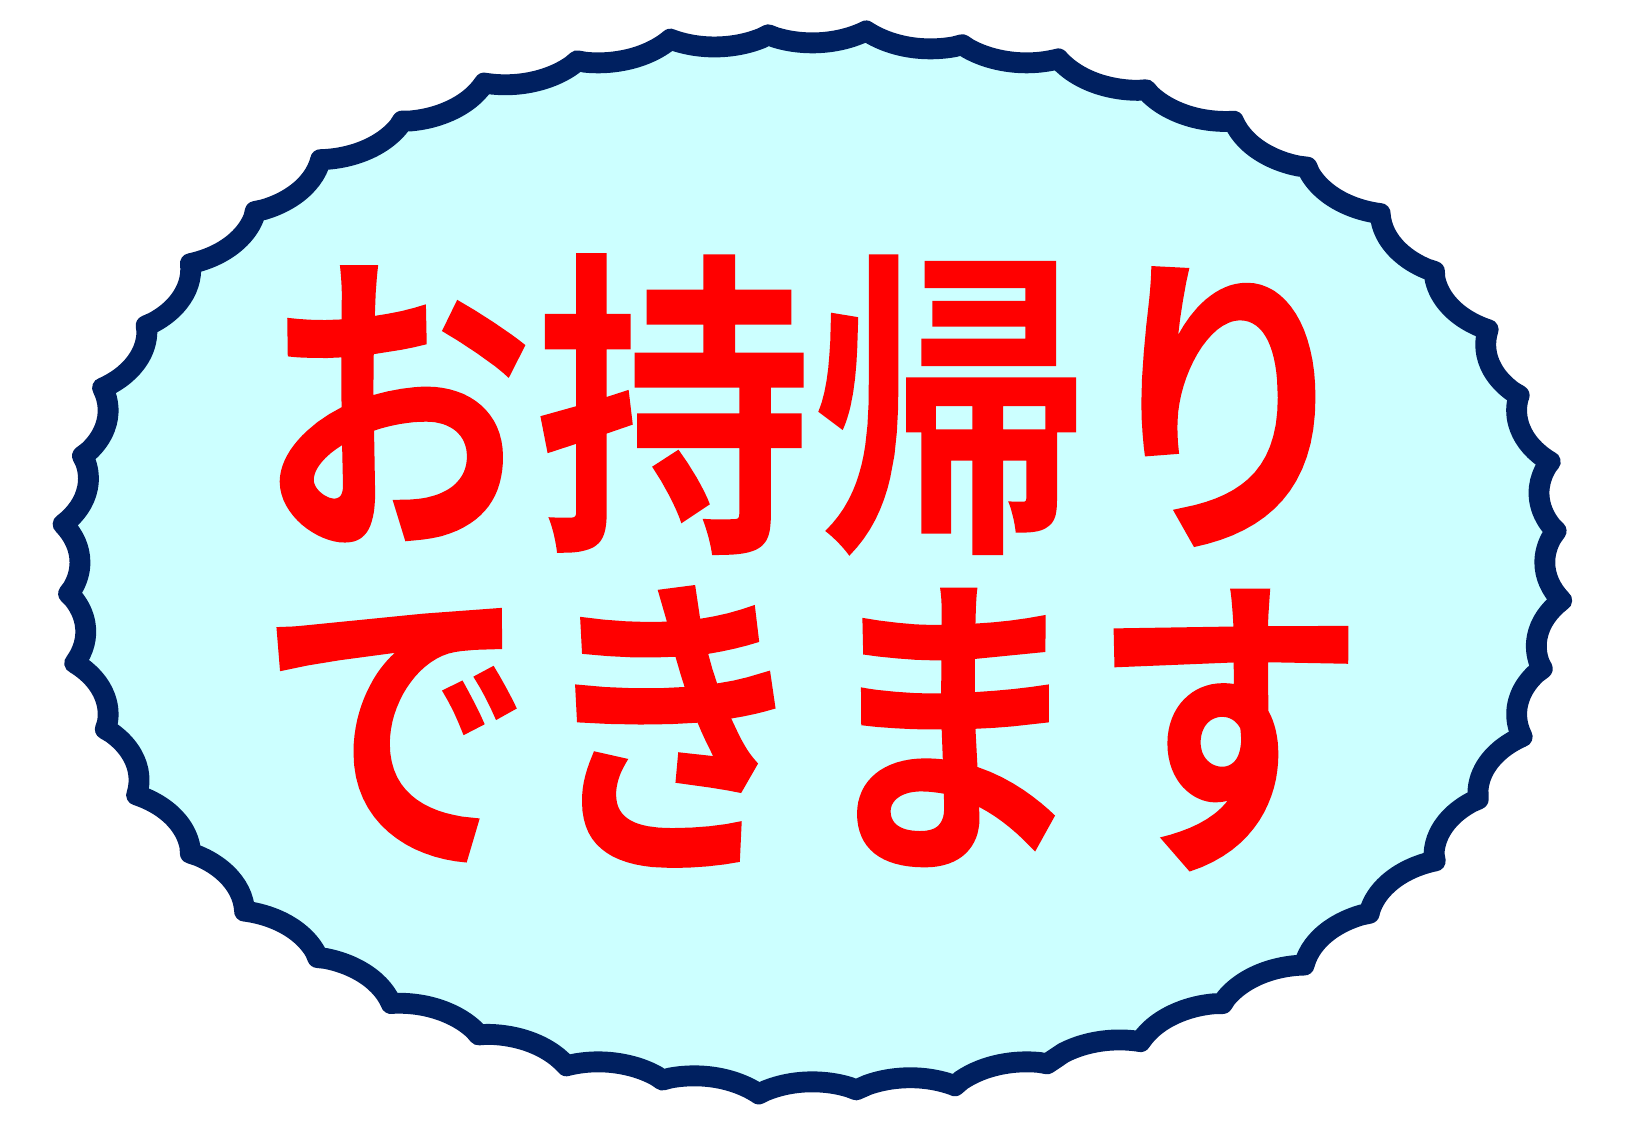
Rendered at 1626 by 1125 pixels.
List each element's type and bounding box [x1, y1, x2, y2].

text_box [63, 30, 1562, 1094]
